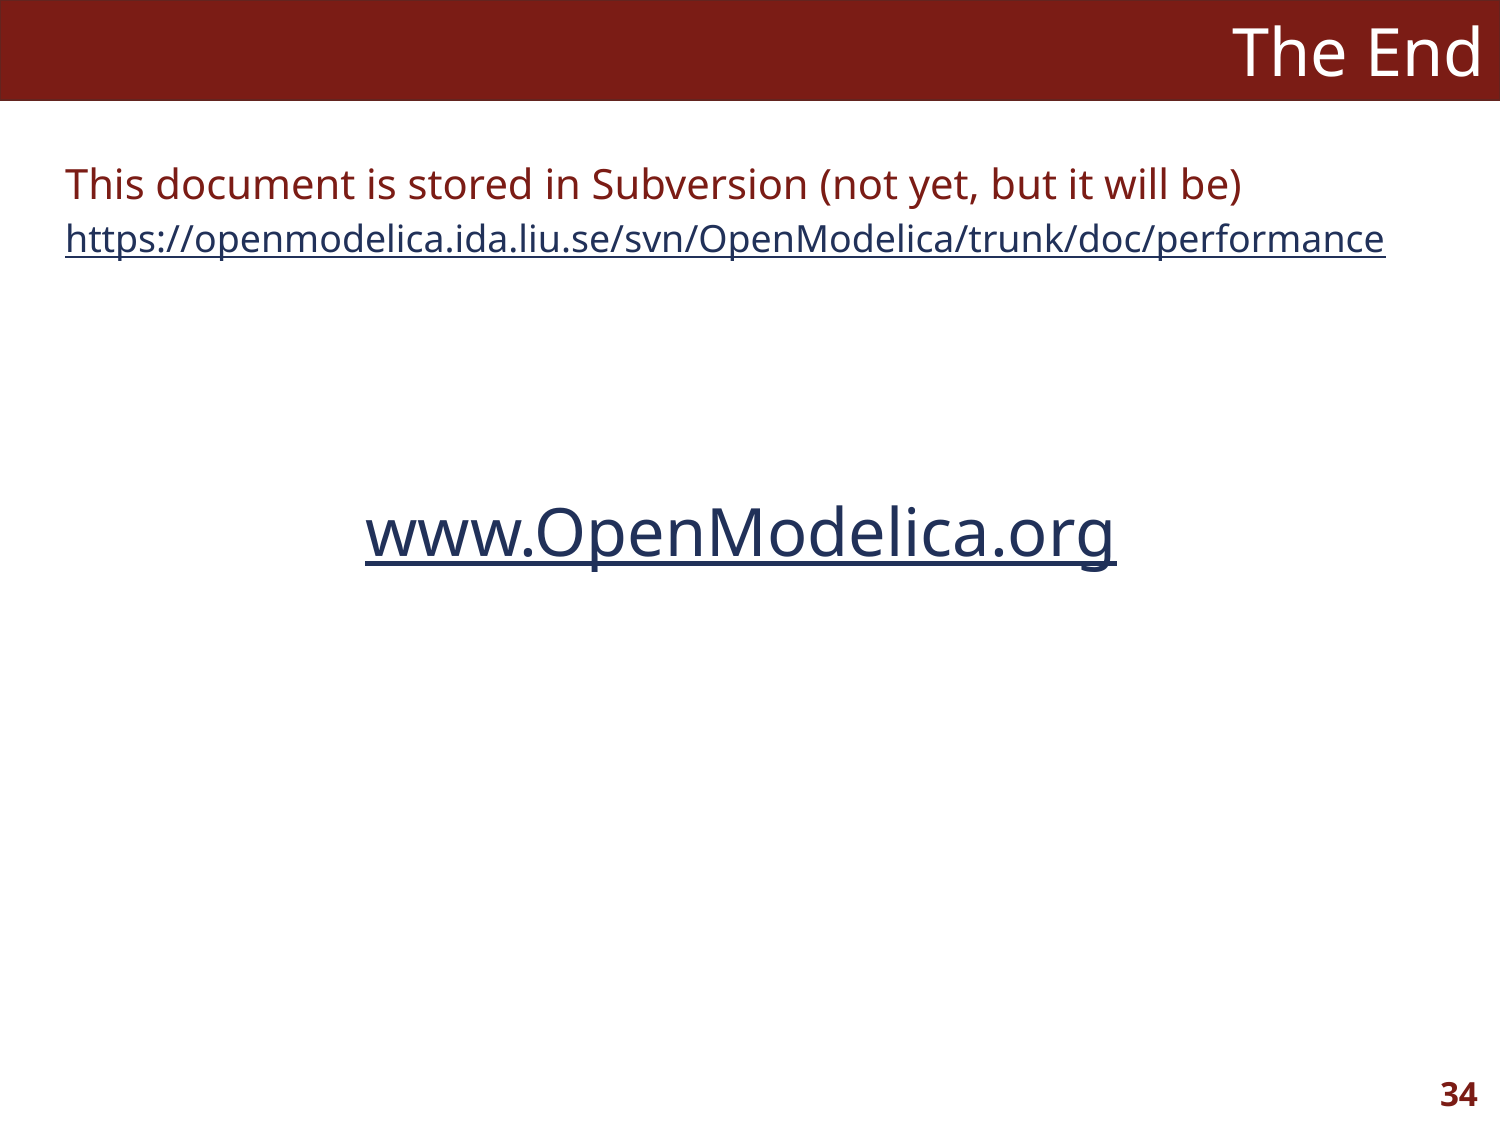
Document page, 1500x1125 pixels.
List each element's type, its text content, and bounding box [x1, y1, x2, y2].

slide_number 34 [1342, 1065, 1494, 1116]
title The End [274, 0, 1500, 101]
list This document is stored in Subversion (not yet, but it will be) https://openmodelica.ida.liu.se/svn/OpenModelica/trunk/doc/performance www.OpenModelica.org [49, 149, 1451, 1076]
